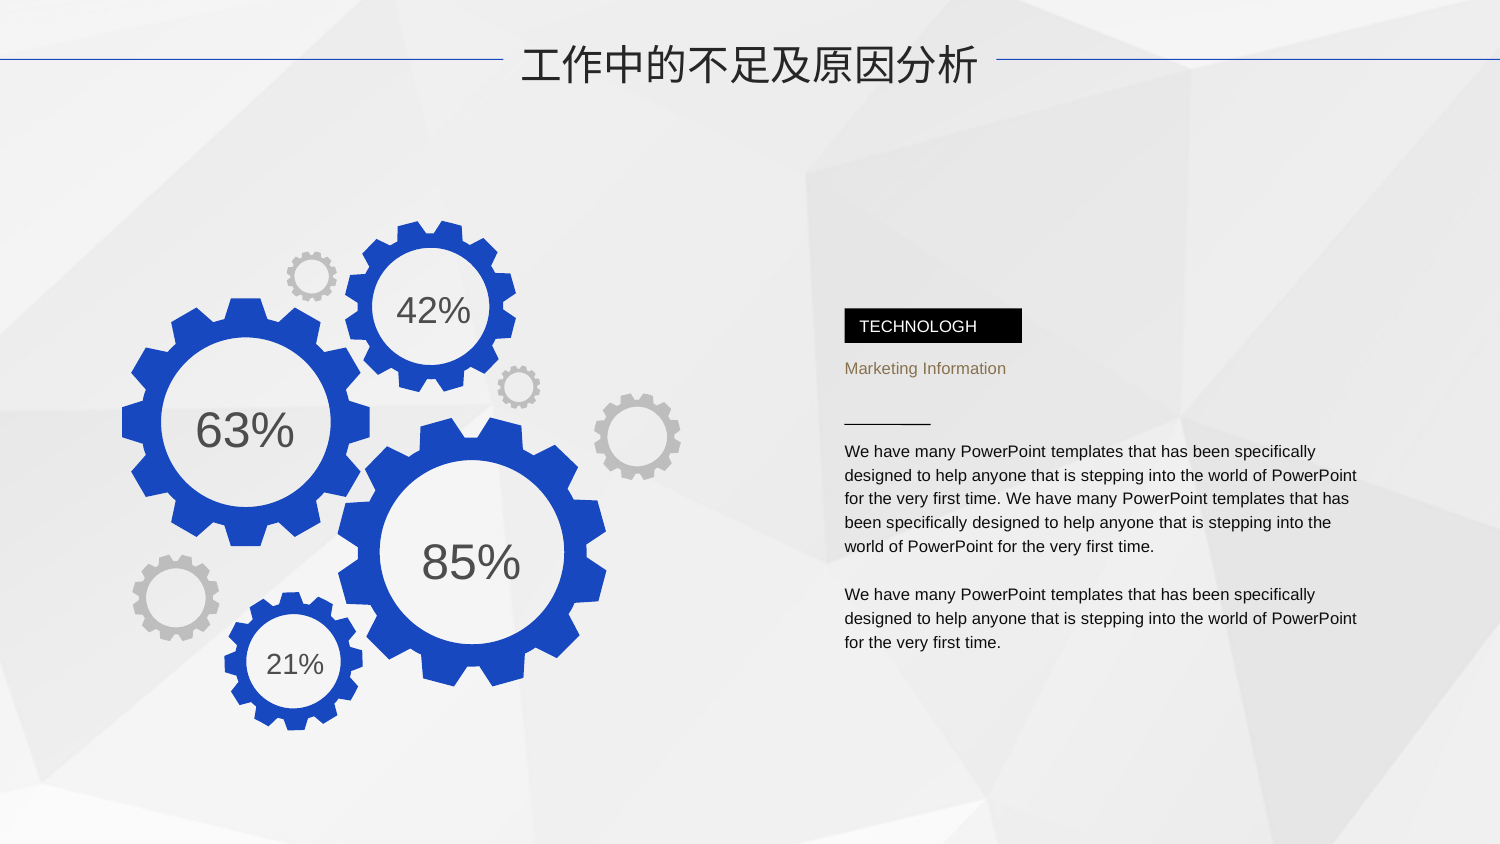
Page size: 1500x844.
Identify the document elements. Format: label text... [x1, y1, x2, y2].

text_box We have many PowerPoint templates that has been specifically designed to help anyone that is stepping into the world of PowerPoint for the very first time. We have many PowerPoint templates that has been specifically designed to help anyone that is stepping into the world of PowerPoint for the very first time. We have many PowerPoint templates that has been specifically designed to help anyone that is stepping into the world of PowerPoint for the very first time. [844, 436, 1371, 652]
text_box [132, 554, 220, 642]
text_box [345, 220, 516, 393]
text_box [286, 251, 337, 302]
text_box 63% [190, 385, 300, 458]
text_box [337, 417, 607, 687]
text_box 42% [379, 276, 489, 331]
text_box 工作中的不足及原因分析 [505, 31, 995, 97]
text_box [594, 393, 681, 481]
text_box Marketing Information [844, 353, 1022, 378]
text_box [224, 592, 363, 731]
text_box 85% [416, 517, 526, 590]
text_box TECHNOLOGH [844, 308, 1022, 343]
text_box [497, 365, 541, 409]
text_box [122, 298, 370, 547]
text_box 21% [240, 638, 350, 681]
picture [0, 0, 1500, 844]
